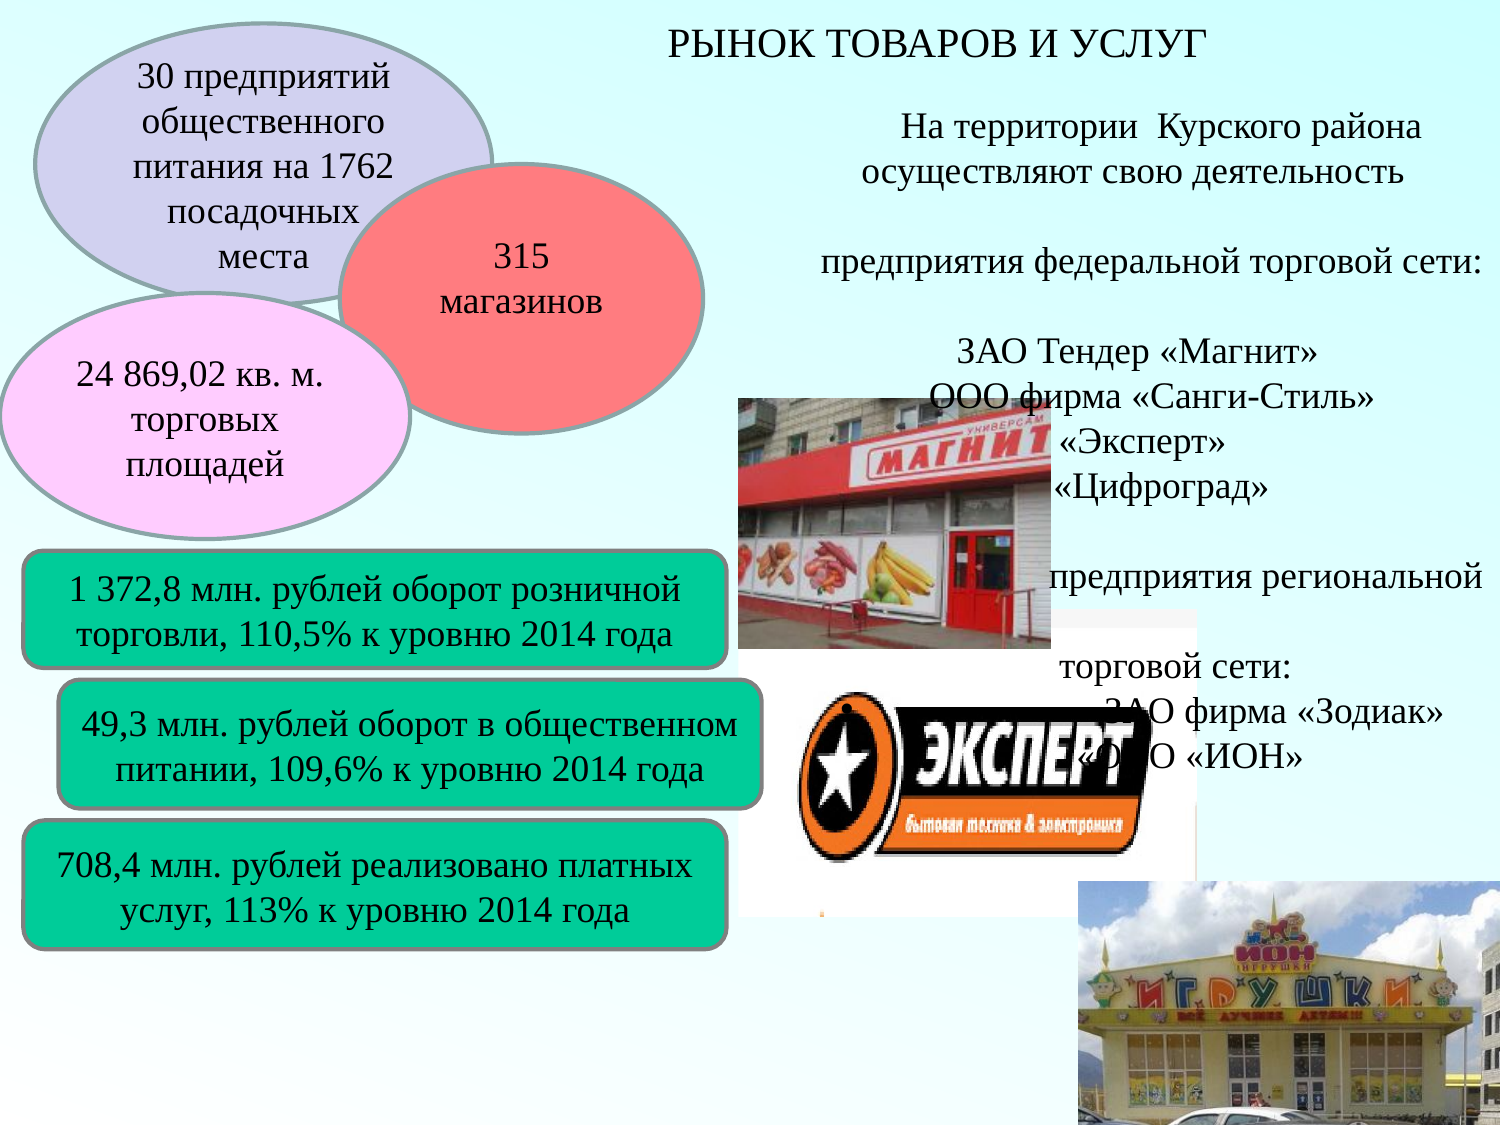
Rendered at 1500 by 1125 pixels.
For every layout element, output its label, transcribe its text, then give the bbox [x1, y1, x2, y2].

text_box 49,3 млн. рублей оборот в общественном питании, 109,6% к уровню 2014 года [56, 677, 732, 811]
picture [737, 398, 1500, 1125]
text_box 315 магазинов [337, 161, 706, 436]
title РЫНОК ТОВАРОВ И УСЛУГ [374, 0, 1500, 83]
text_box 1 372,8 млн. рублей оборот розничной торговли, 110,5% к уровню 2014 года [21, 548, 729, 671]
text_box 24 869,02 кв. м. торговых площадей [0, 290, 413, 542]
text_box 708,4 млн. рублей реализовано платных услуг, 113% к уровню 2014 года [21, 818, 729, 952]
text_box На территории Курского района осуществляют свою деятельность предприятия федеральной торговой сети: ЗАО Тендер «Магнит» ООО фирма «Санги-Стиль» «Эксперт» «Цифроград» предприятия региональной торговой сети: ЗАО фирма «Зодиак» «ООО «ИОН» [785, 93, 1500, 829]
text_box 30 предприятий общественного питания на 1762 посадочных места [33, 21, 495, 305]
